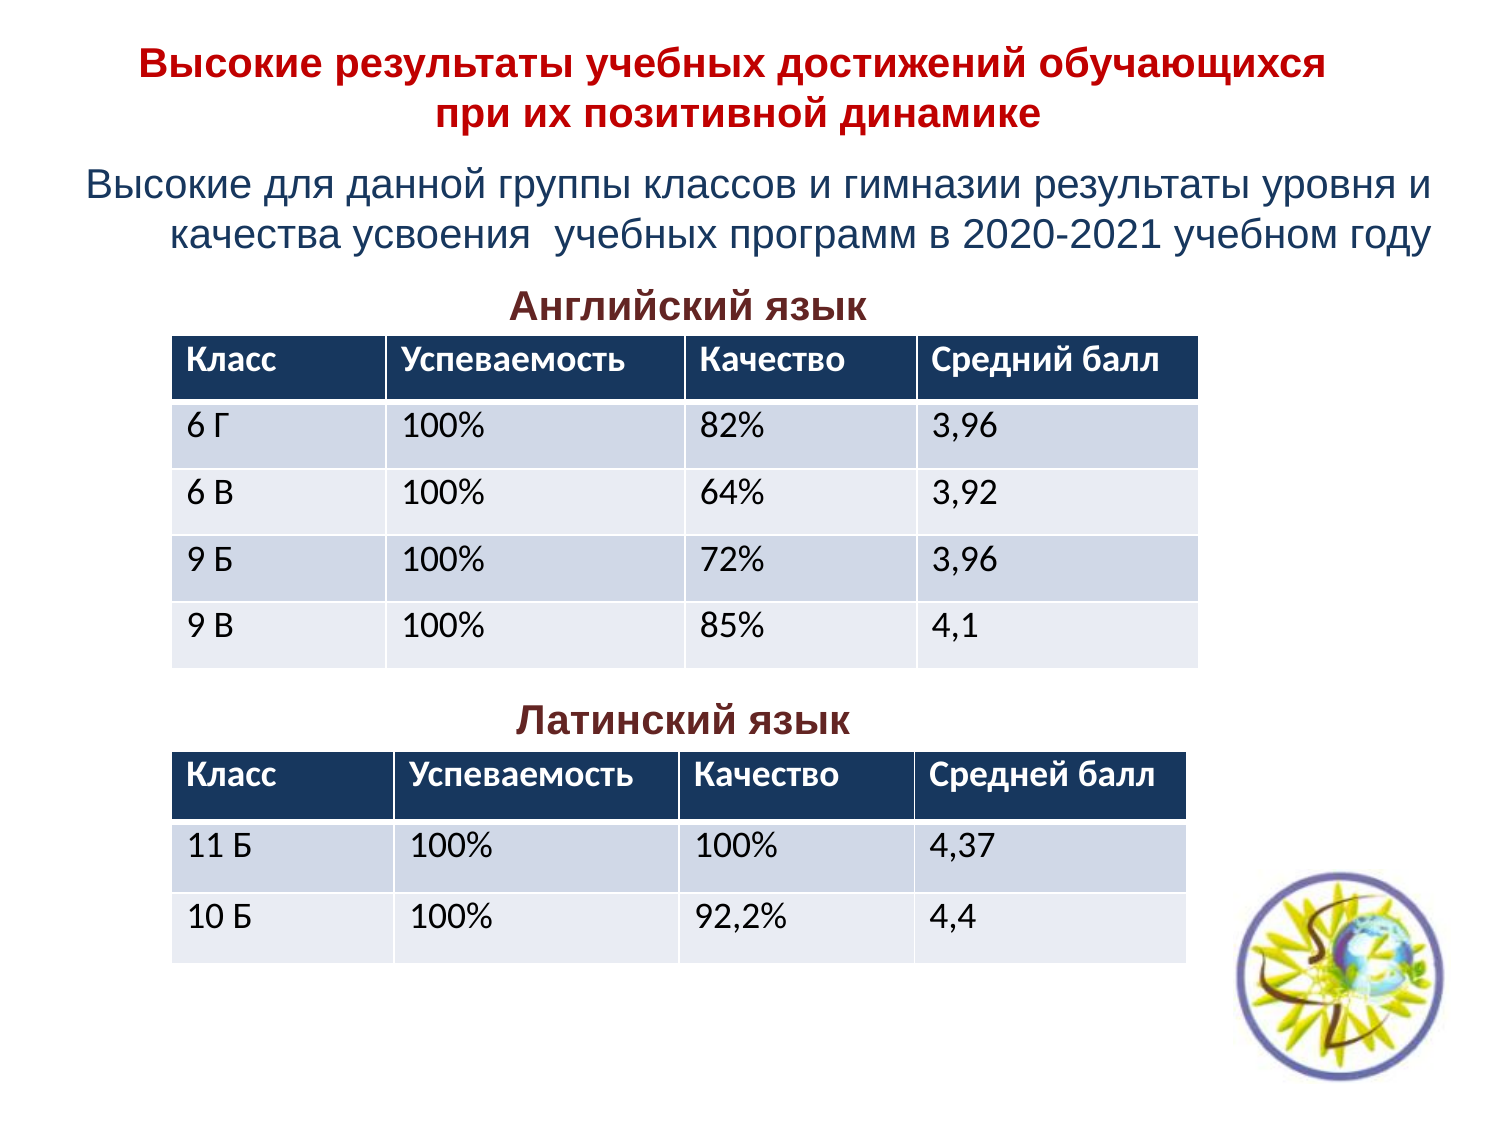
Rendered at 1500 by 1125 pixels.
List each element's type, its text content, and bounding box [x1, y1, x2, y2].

table_cell 64% [686, 470, 916, 534]
text_box Высокие для данной группы классов и гимназии результаты уровня и качества усвоения учебных программ в 2020-2021 учебном году [64, 148, 1447, 327]
table_cell 100% [387, 470, 684, 534]
table_cell 6 Г [172, 405, 385, 468]
table_header Качество [680, 752, 914, 819]
table_cell 3,92 [918, 470, 1198, 534]
table_cell 100% [387, 536, 684, 601]
text_box Высокие результаты учебных достижений обучающихся при их позитивной динамике [17, 19, 1460, 153]
text_box Английский язык [493, 271, 943, 336]
table_cell 6 В [172, 470, 385, 534]
table_header Класс [172, 752, 393, 819]
table_header Успеваемость [395, 752, 678, 819]
table_cell 100% [387, 405, 684, 468]
table_header Средний балл [918, 336, 1198, 399]
table_cell 9 В [172, 603, 385, 668]
table_header Качество [686, 336, 916, 399]
picture [1232, 869, 1451, 1084]
table_header Средней балл [915, 752, 1186, 819]
text_box Латинский язык [490, 685, 999, 750]
table_header Успеваемость [387, 336, 684, 399]
table_cell 3,96 [918, 536, 1198, 601]
table_cell 4,37 [915, 825, 1186, 892]
table_cell 100% [387, 603, 684, 668]
table_cell 72% [686, 536, 916, 601]
table_cell 4,1 [918, 603, 1198, 668]
table_cell 92,2% [680, 894, 914, 963]
table_cell 82% [686, 405, 916, 468]
table_cell 3,96 [918, 405, 1198, 468]
table_cell 10 Б [172, 894, 393, 963]
table_cell 100% [395, 894, 678, 963]
table_cell 100% [680, 825, 914, 892]
table_cell 4,4 [915, 894, 1186, 963]
table_cell 9 Б [172, 536, 385, 601]
table_cell 11 Б [172, 825, 393, 892]
table_cell 85% [686, 603, 916, 668]
table_cell 100% [395, 825, 678, 892]
table_header Класс [172, 336, 385, 399]
